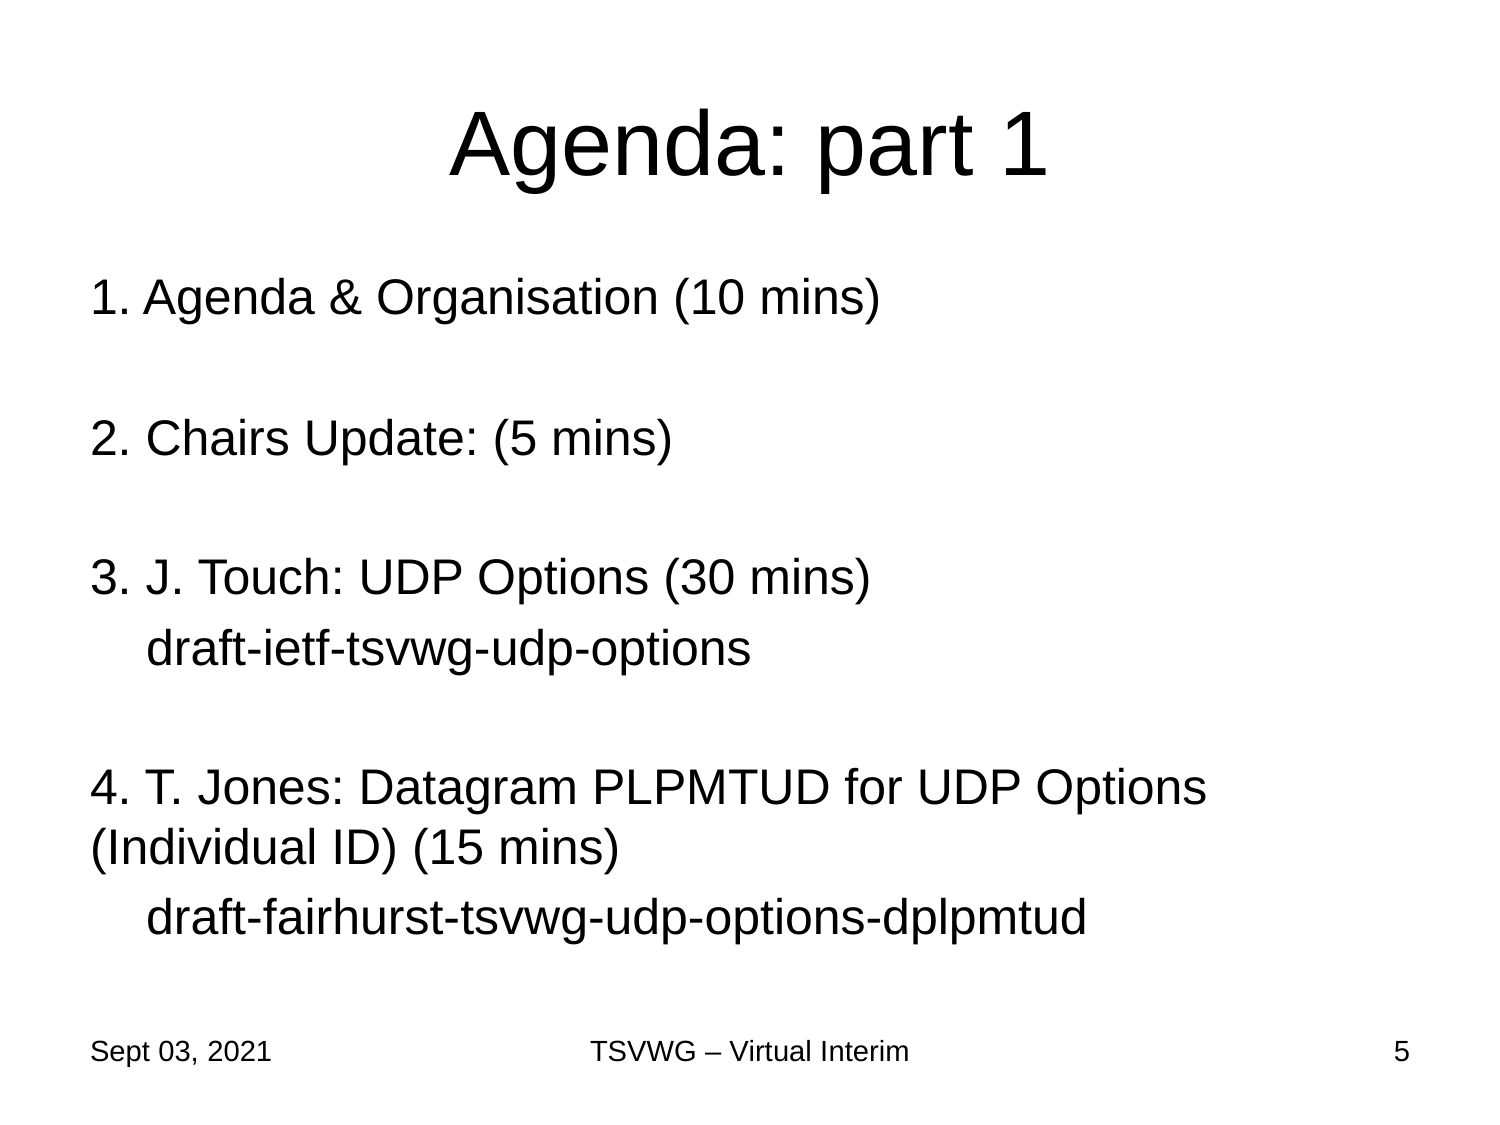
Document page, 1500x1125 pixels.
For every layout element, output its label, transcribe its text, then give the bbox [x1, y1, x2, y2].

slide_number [74, 1024, 426, 1103]
list 1. Agenda & Organisation (10 mins) 2. Chairs Update: (5 mins) 3. J. Touch: UDP Options (30 mins) draft-ietf-tsvwg-udp-options 4. T. Jones: Datagram PLPMTUD for UDP Options (Individual ID) (15 mins) draft-fairhurst-tsvwg-udp-options-dplpmtud [74, 187, 1426, 1051]
slide_number 5 [1074, 1024, 1426, 1103]
footer TSVWG – Virtual Interim [512, 1024, 988, 1103]
title Agenda: part 1 [74, 44, 1426, 187]
